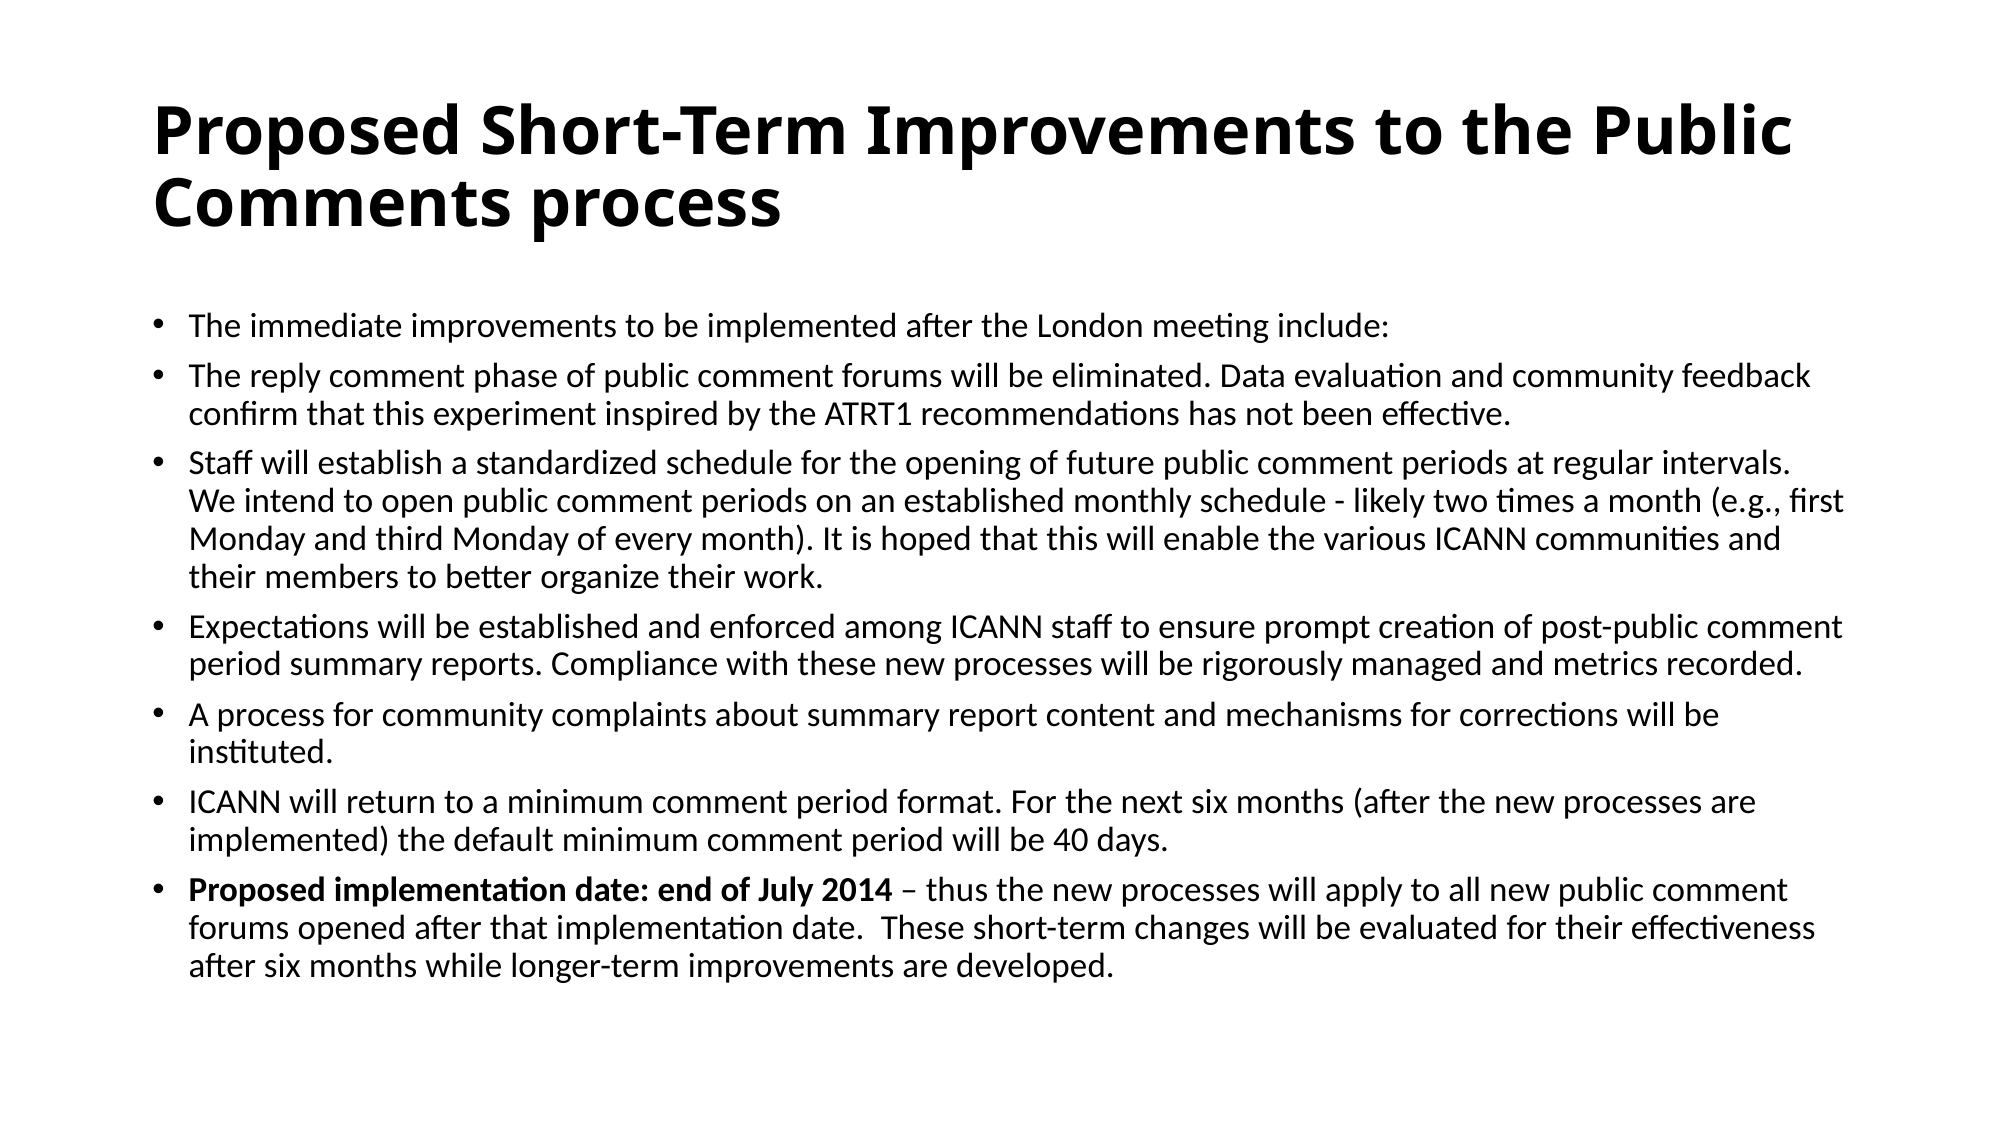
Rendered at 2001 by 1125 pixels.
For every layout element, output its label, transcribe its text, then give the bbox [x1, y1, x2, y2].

list The immediate improvements to be implemented after the London meeting include: The reply comment phase of public comment forums will be eliminated. Data evaluation and community feedback confirm that this experiment inspired by the ATRT1 recommendations has not been effective. Staff will establish a standardized schedule for the opening of future public comment periods at regular intervals. We intend to open public comment periods on an established monthly schedule - likely two times a month (e.g., first Monday and third Monday of every month). It is hoped that this will enable the various ICANN communities and their members to better organize their work. Expectations will be established and enforced among ICANN staff to ensure prompt creation of post-public comment period summary reports. Compliance with these new processes will be rigorously managed and metrics recorded. A process for community complaints about summary report content and mechanisms for corrections will be instituted. ICANN will return to a minimum comment period format. For the next six months (after the new processes are implemented) the default minimum comment period will be 40 days. Proposed implementation date: end of July 2014 – thus the new processes will apply to all new public comment forums opened after that implementation date. These short-term changes will be evaluated for their effectiveness after six months while longer-term improvements are developed. [137, 299, 1863, 1014]
title Proposed Short-Term Improvements to the Public Comments process [137, 59, 1863, 278]
